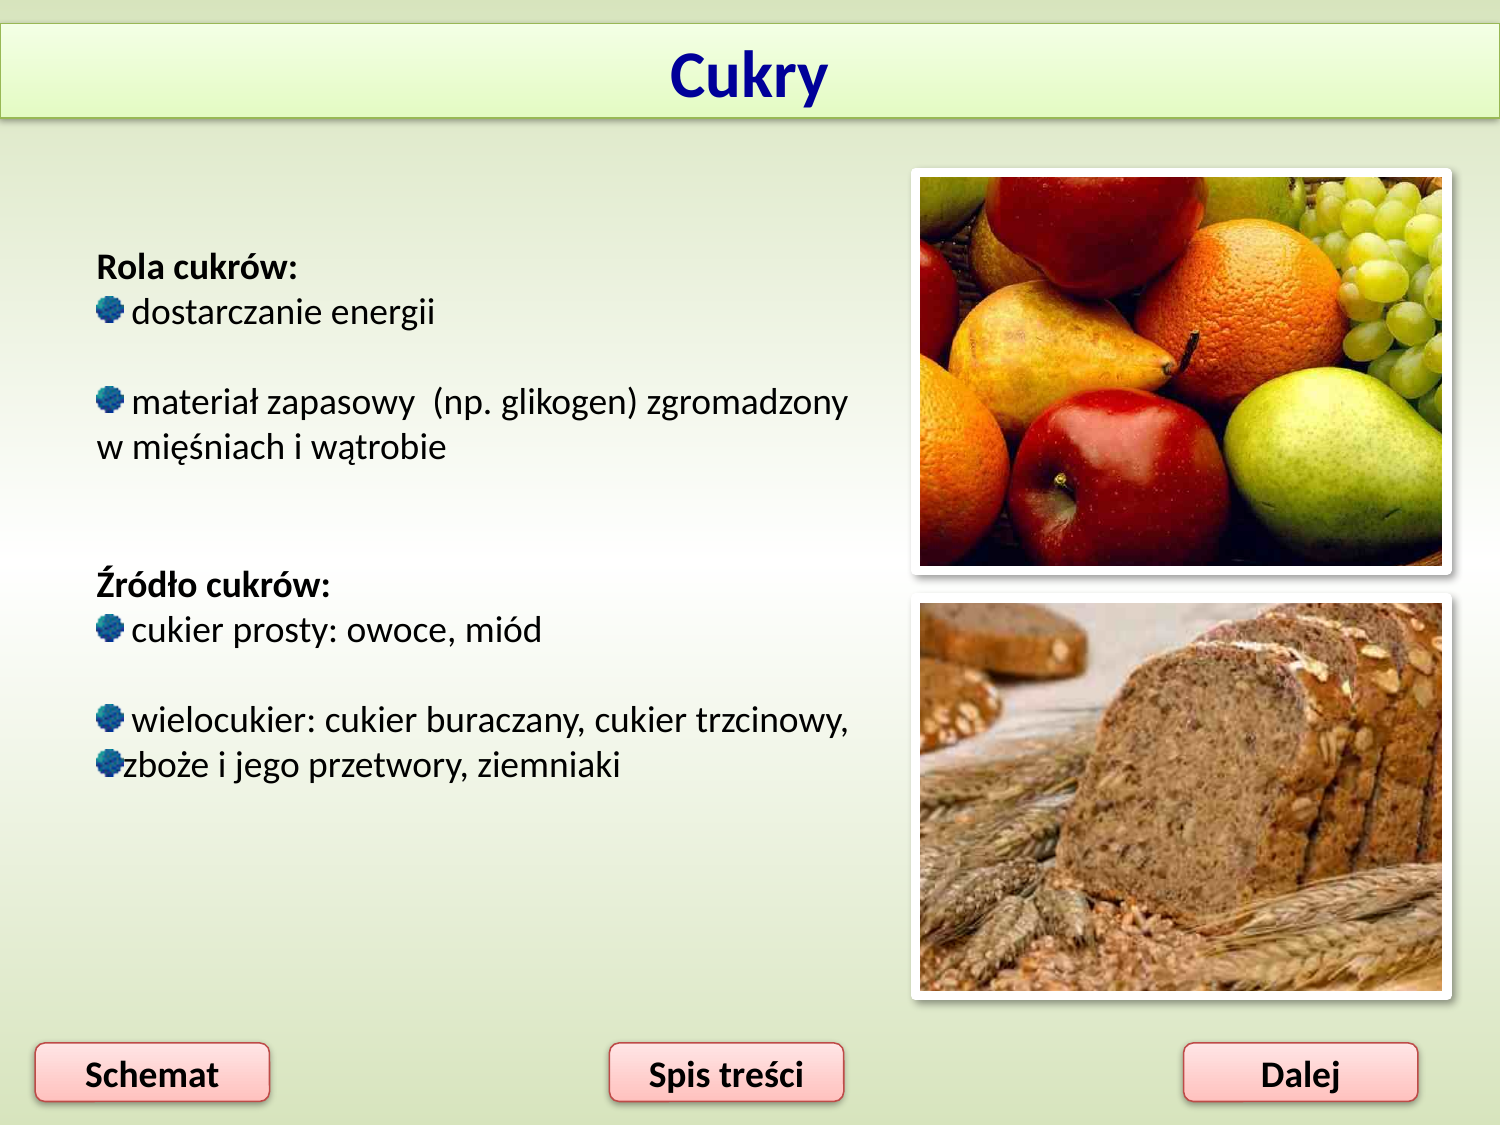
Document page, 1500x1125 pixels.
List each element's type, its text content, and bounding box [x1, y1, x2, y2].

picture [96, 749, 124, 777]
text_box Spis treści [608, 1042, 845, 1103]
picture [96, 386, 124, 413]
picture [96, 614, 124, 642]
text_box Dalej [1182, 1042, 1419, 1103]
text_box [913, 171, 1449, 572]
text_box Źródło cukrów: cukier prosty: owoce, miód wielocukier: cukier buraczany, cukier trzcinowy, zboże i jego przetwory, ziemniaki [81, 553, 1360, 793]
text_box [913, 596, 1449, 998]
text_box Rola cukrów: dostarczanie energii materiał zapasowy (np. glikogen) zgromadzony w mięśniach i wątrobie [81, 234, 912, 475]
text_box Schemat [34, 1042, 271, 1103]
text_box Cukry [0, 23, 1500, 119]
picture [96, 296, 124, 323]
picture [96, 704, 124, 732]
